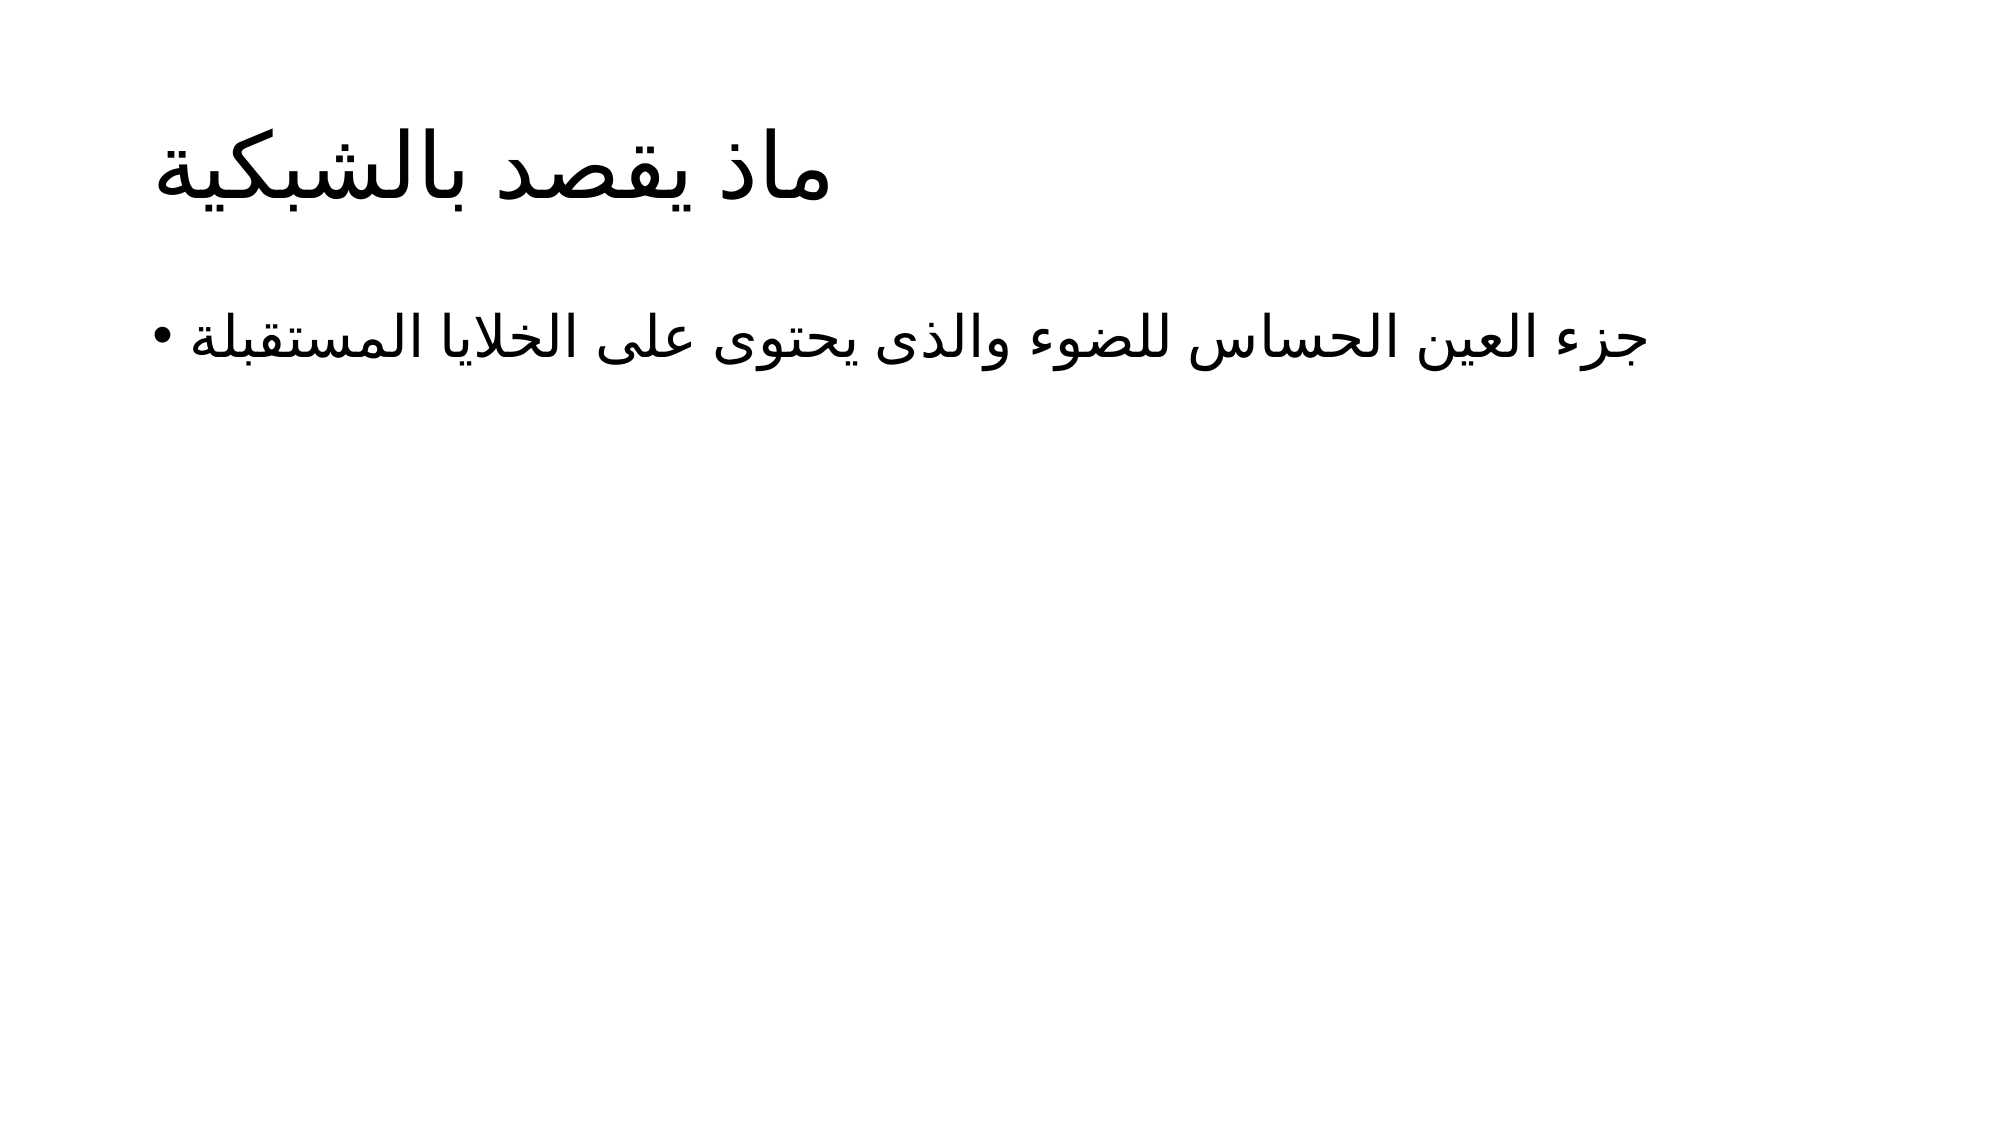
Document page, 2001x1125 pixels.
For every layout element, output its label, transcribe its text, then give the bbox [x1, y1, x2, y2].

title ماذ يقصد بالشبكية [137, 59, 1863, 278]
list جزء العين الحساس للضوء والذى يحتوى على الخلايا المستقبلة [137, 299, 1863, 1014]
